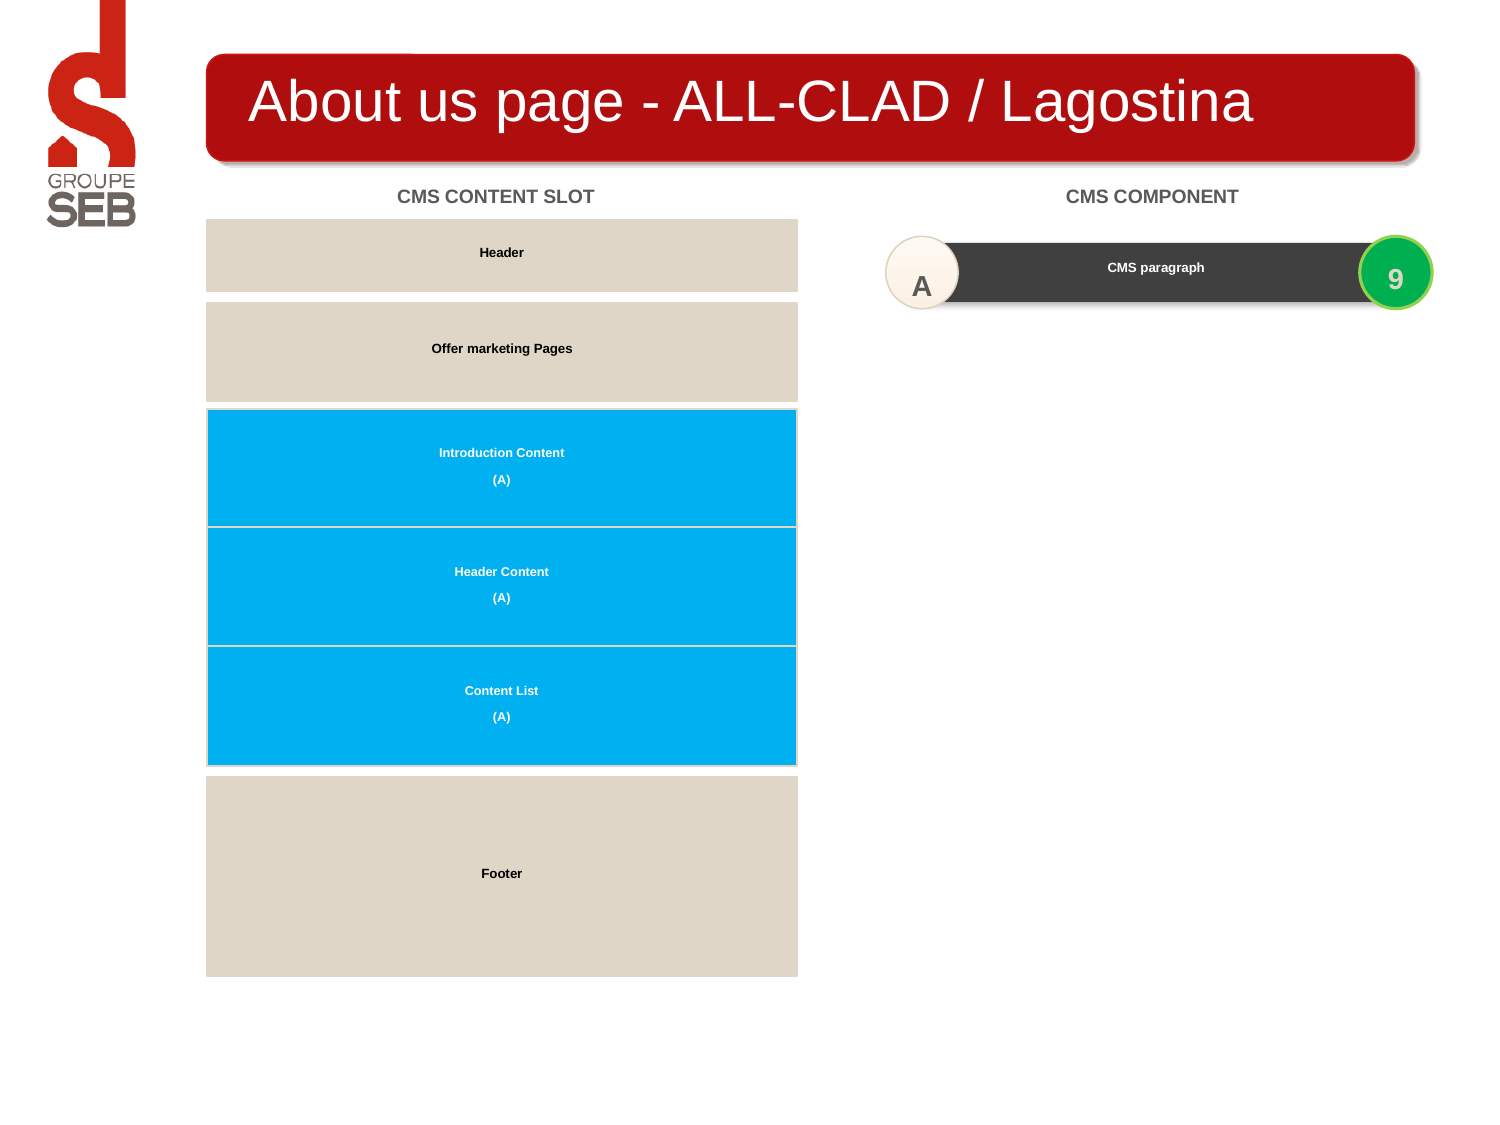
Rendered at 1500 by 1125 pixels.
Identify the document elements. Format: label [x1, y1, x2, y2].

text_box [204, 172, 799, 293]
text_box [204, 407, 799, 768]
text_box [885, 236, 1433, 309]
text_box [205, 301, 799, 403]
text_box [204, 774, 799, 978]
picture [0, 0, 182, 266]
title [234, 56, 1400, 149]
text_box [981, 172, 1324, 228]
